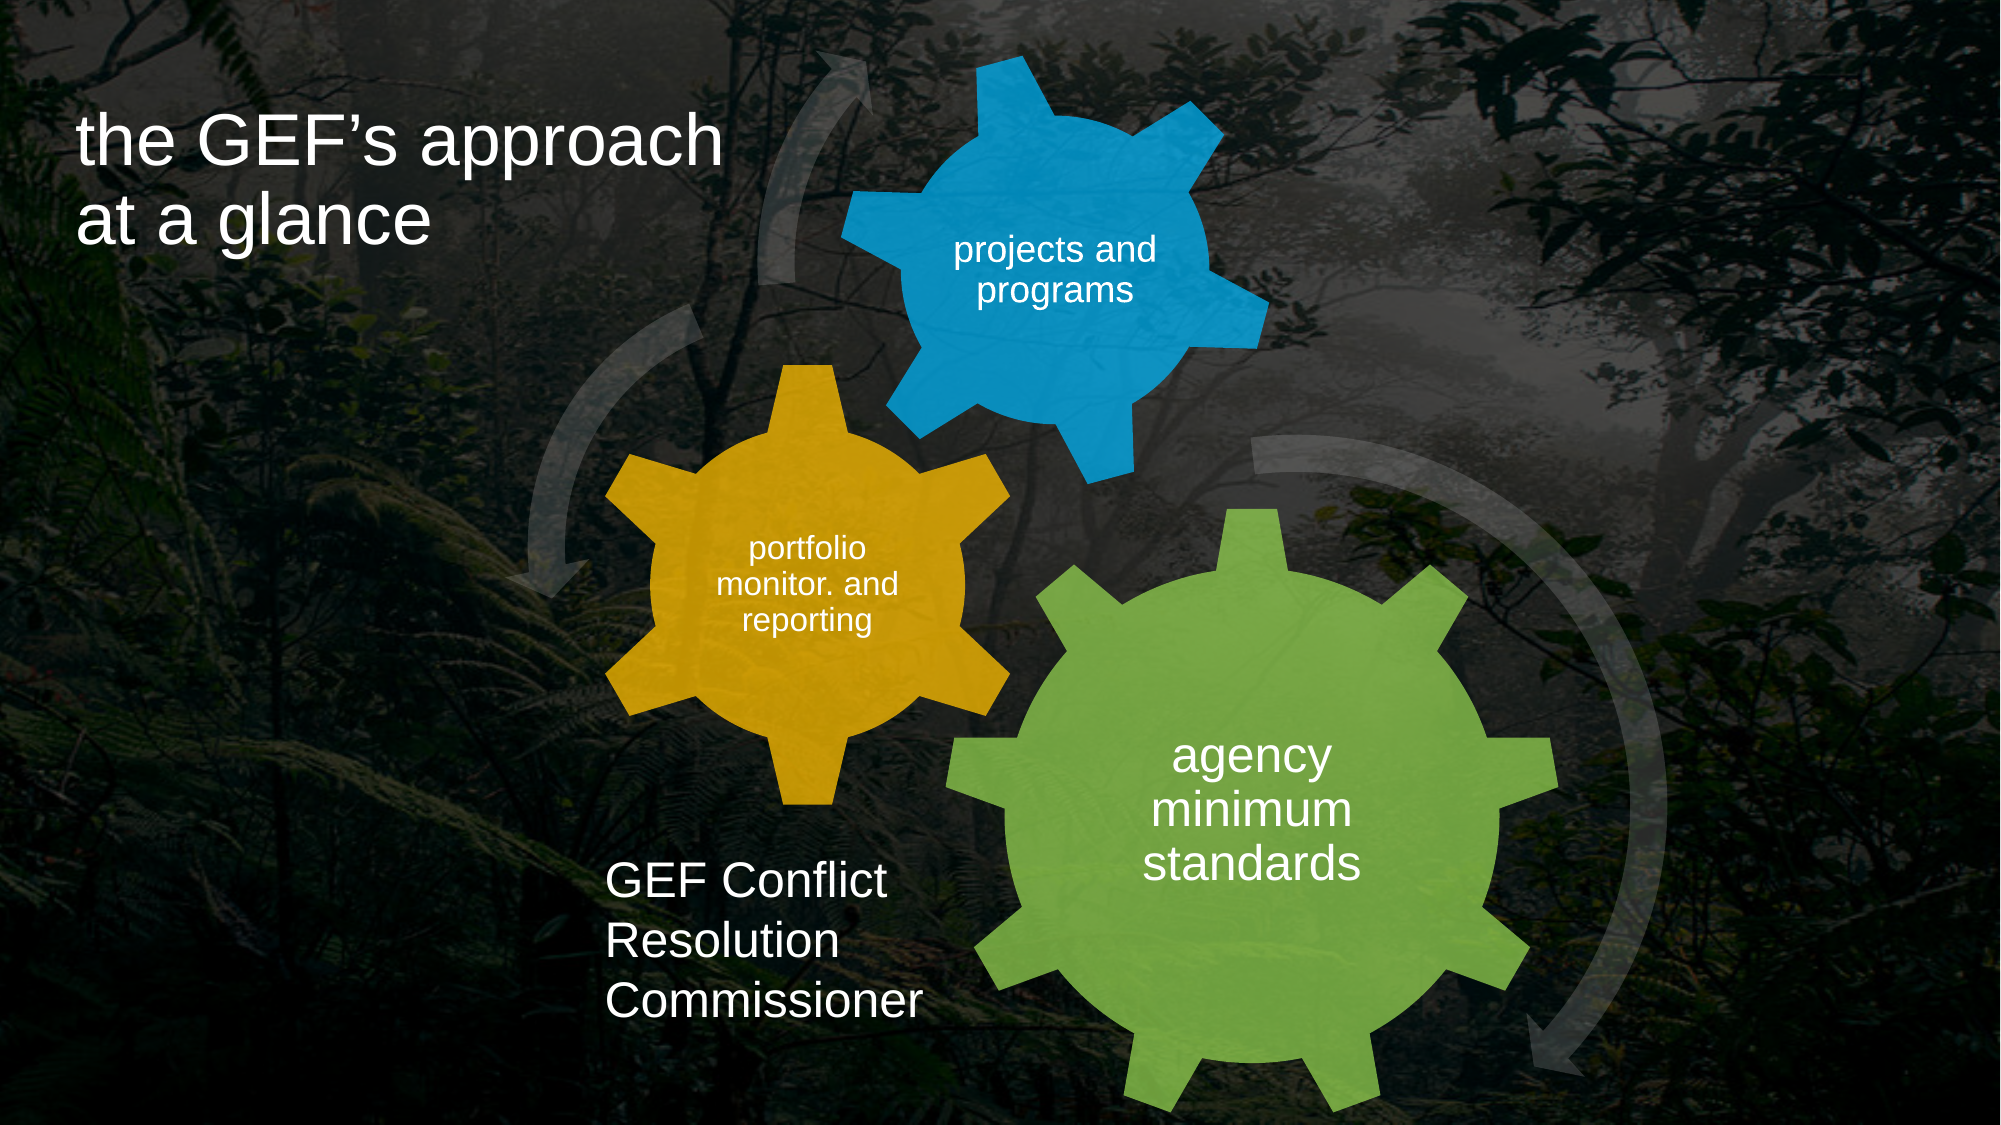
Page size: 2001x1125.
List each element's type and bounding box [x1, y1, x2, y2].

text_box [0, 0, 2000, 1125]
